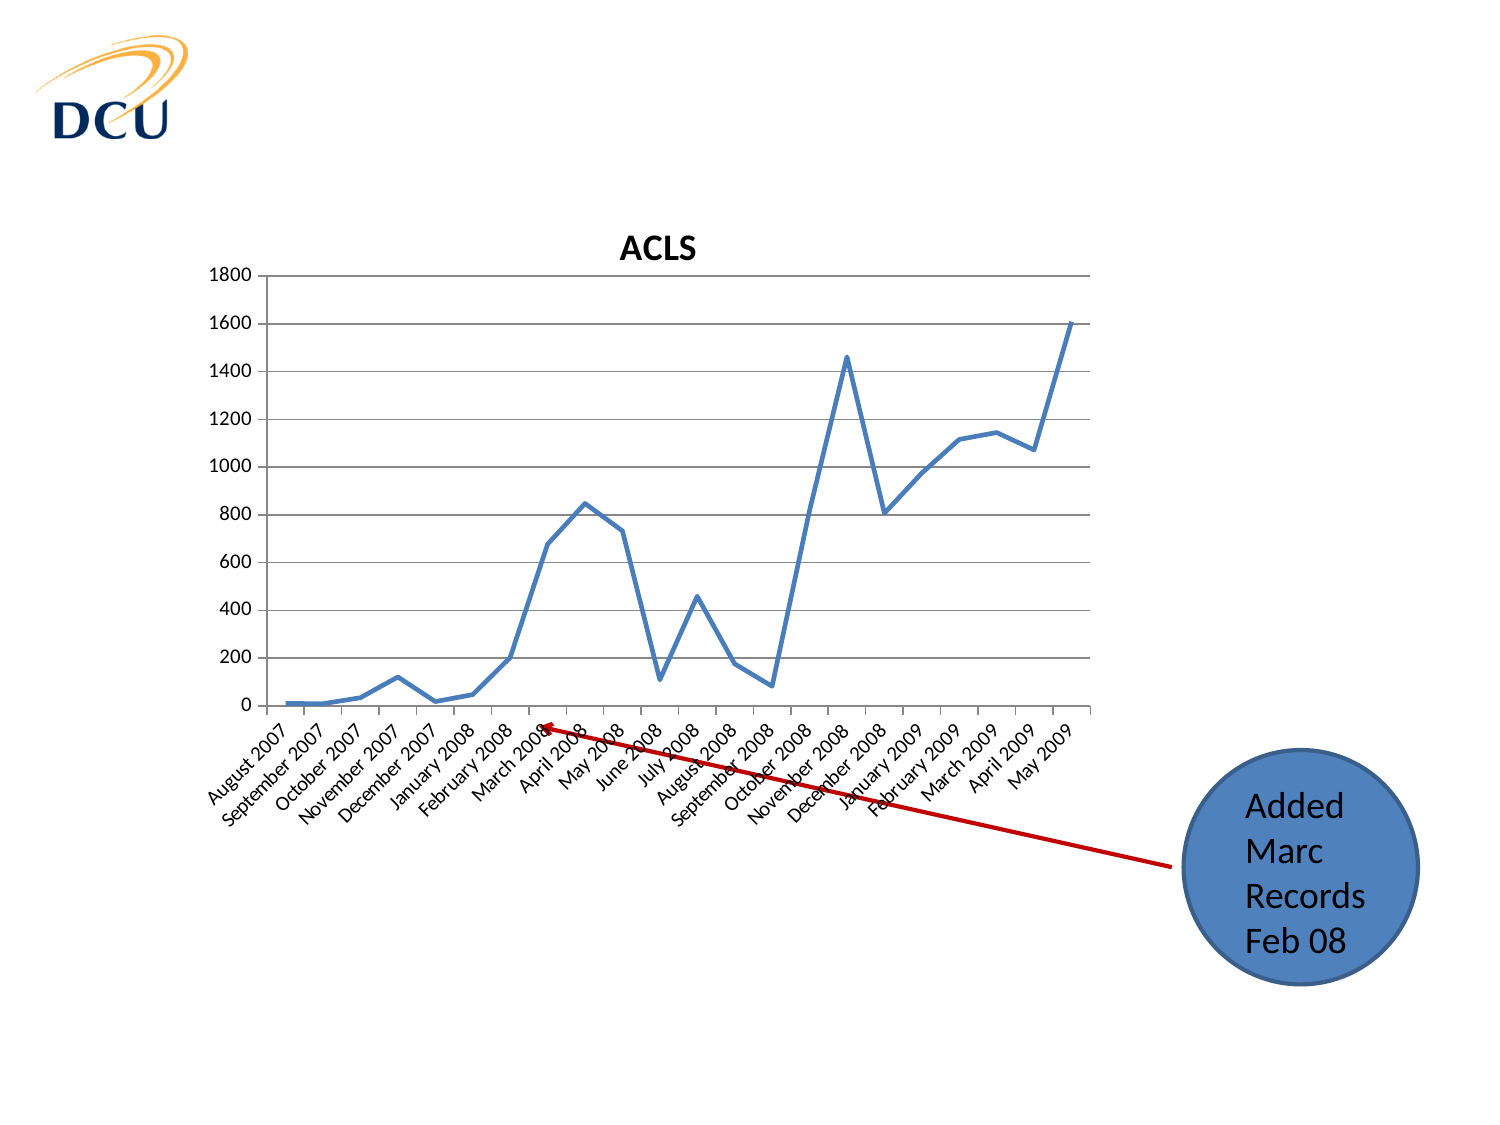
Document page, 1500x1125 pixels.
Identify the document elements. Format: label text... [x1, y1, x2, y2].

text_box [1238, 969, 1363, 987]
chart [175, 198, 1141, 899]
text_box Added Marc Records Feb 08 [1230, 773, 1407, 969]
text_box [1181, 747, 1374, 964]
picture [34, 34, 188, 139]
text_box [1407, 812, 1421, 922]
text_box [1146, 726, 1173, 868]
